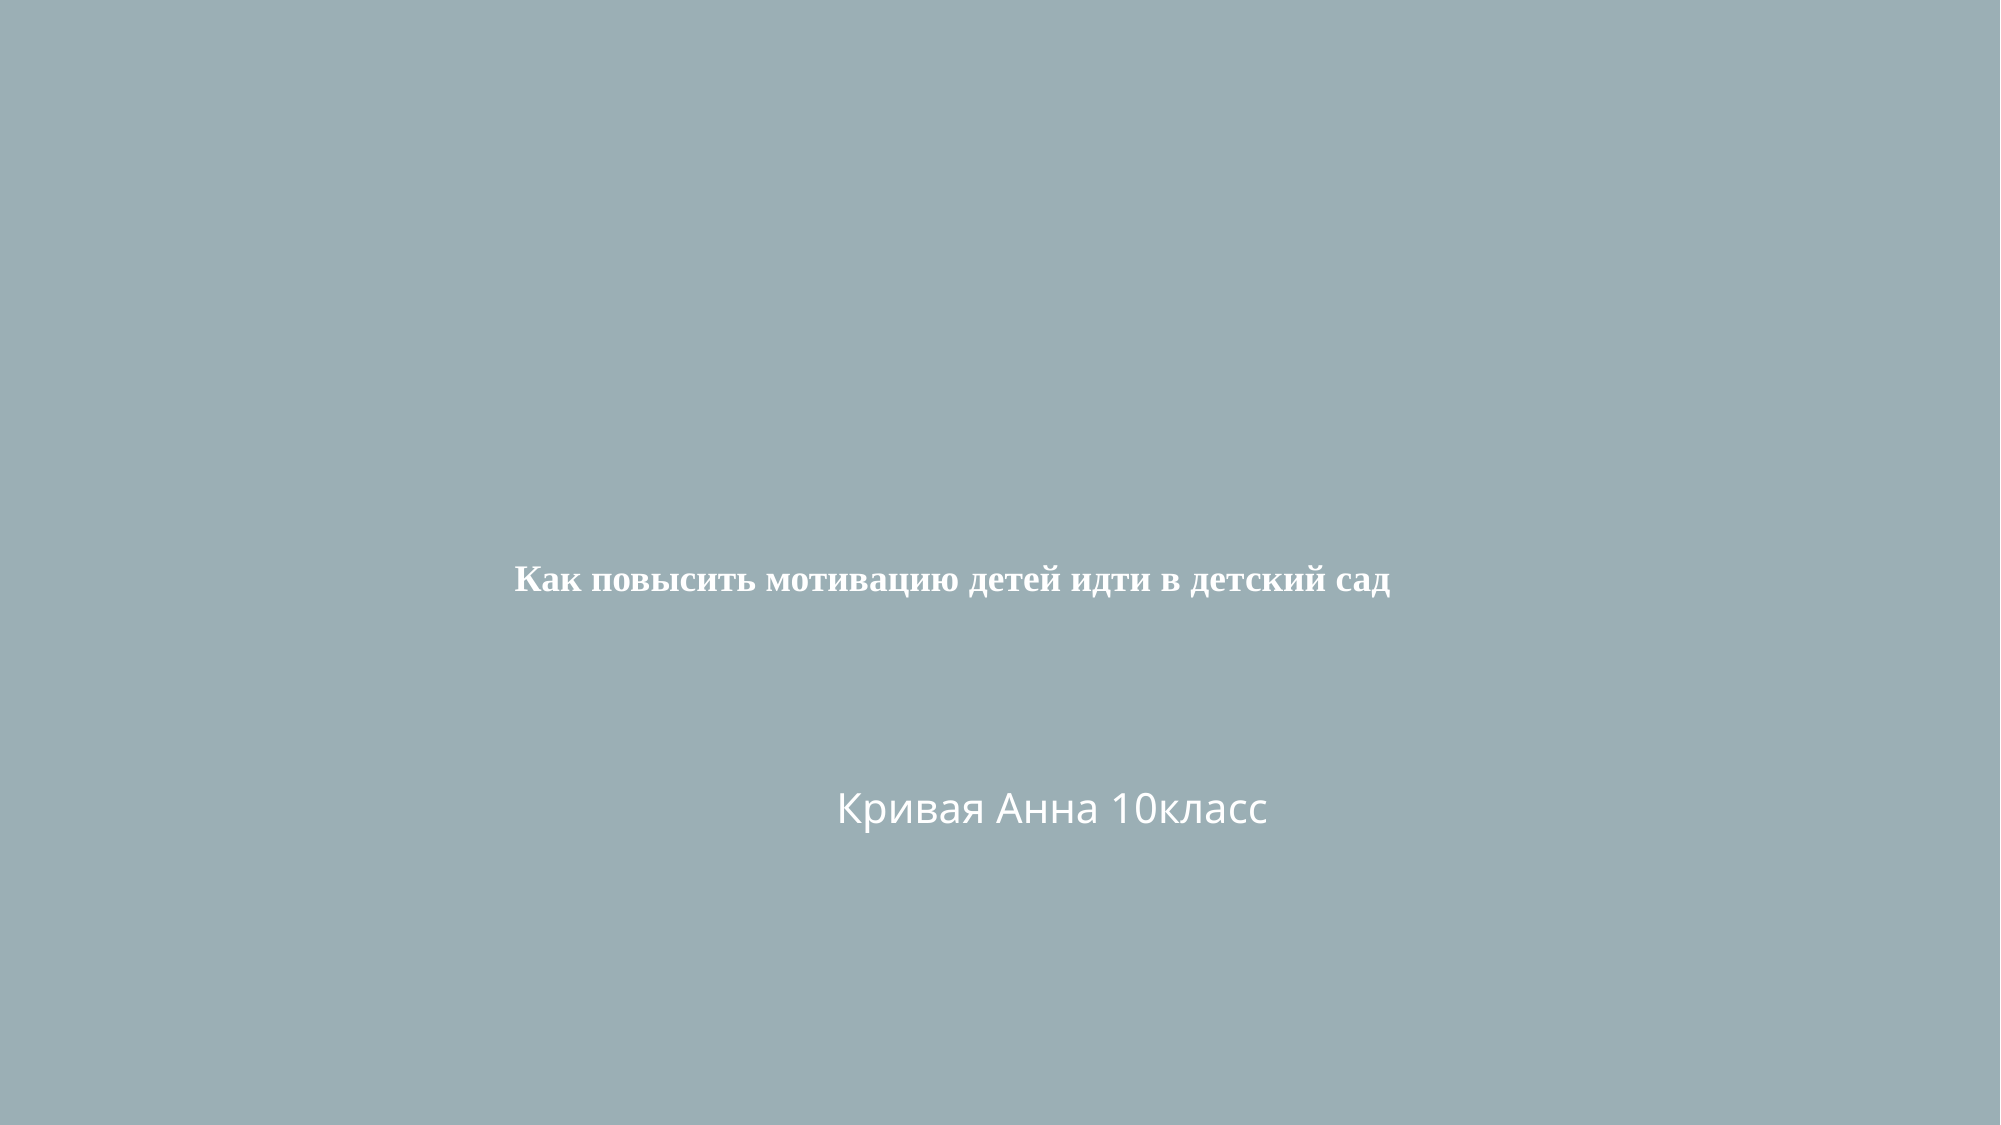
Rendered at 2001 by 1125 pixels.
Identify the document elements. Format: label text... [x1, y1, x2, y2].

text_box Как повысить мотивацию детей идти в детский сад [499, 524, 1501, 607]
subtitle Кривая Анна 10класс [499, 774, 1616, 979]
